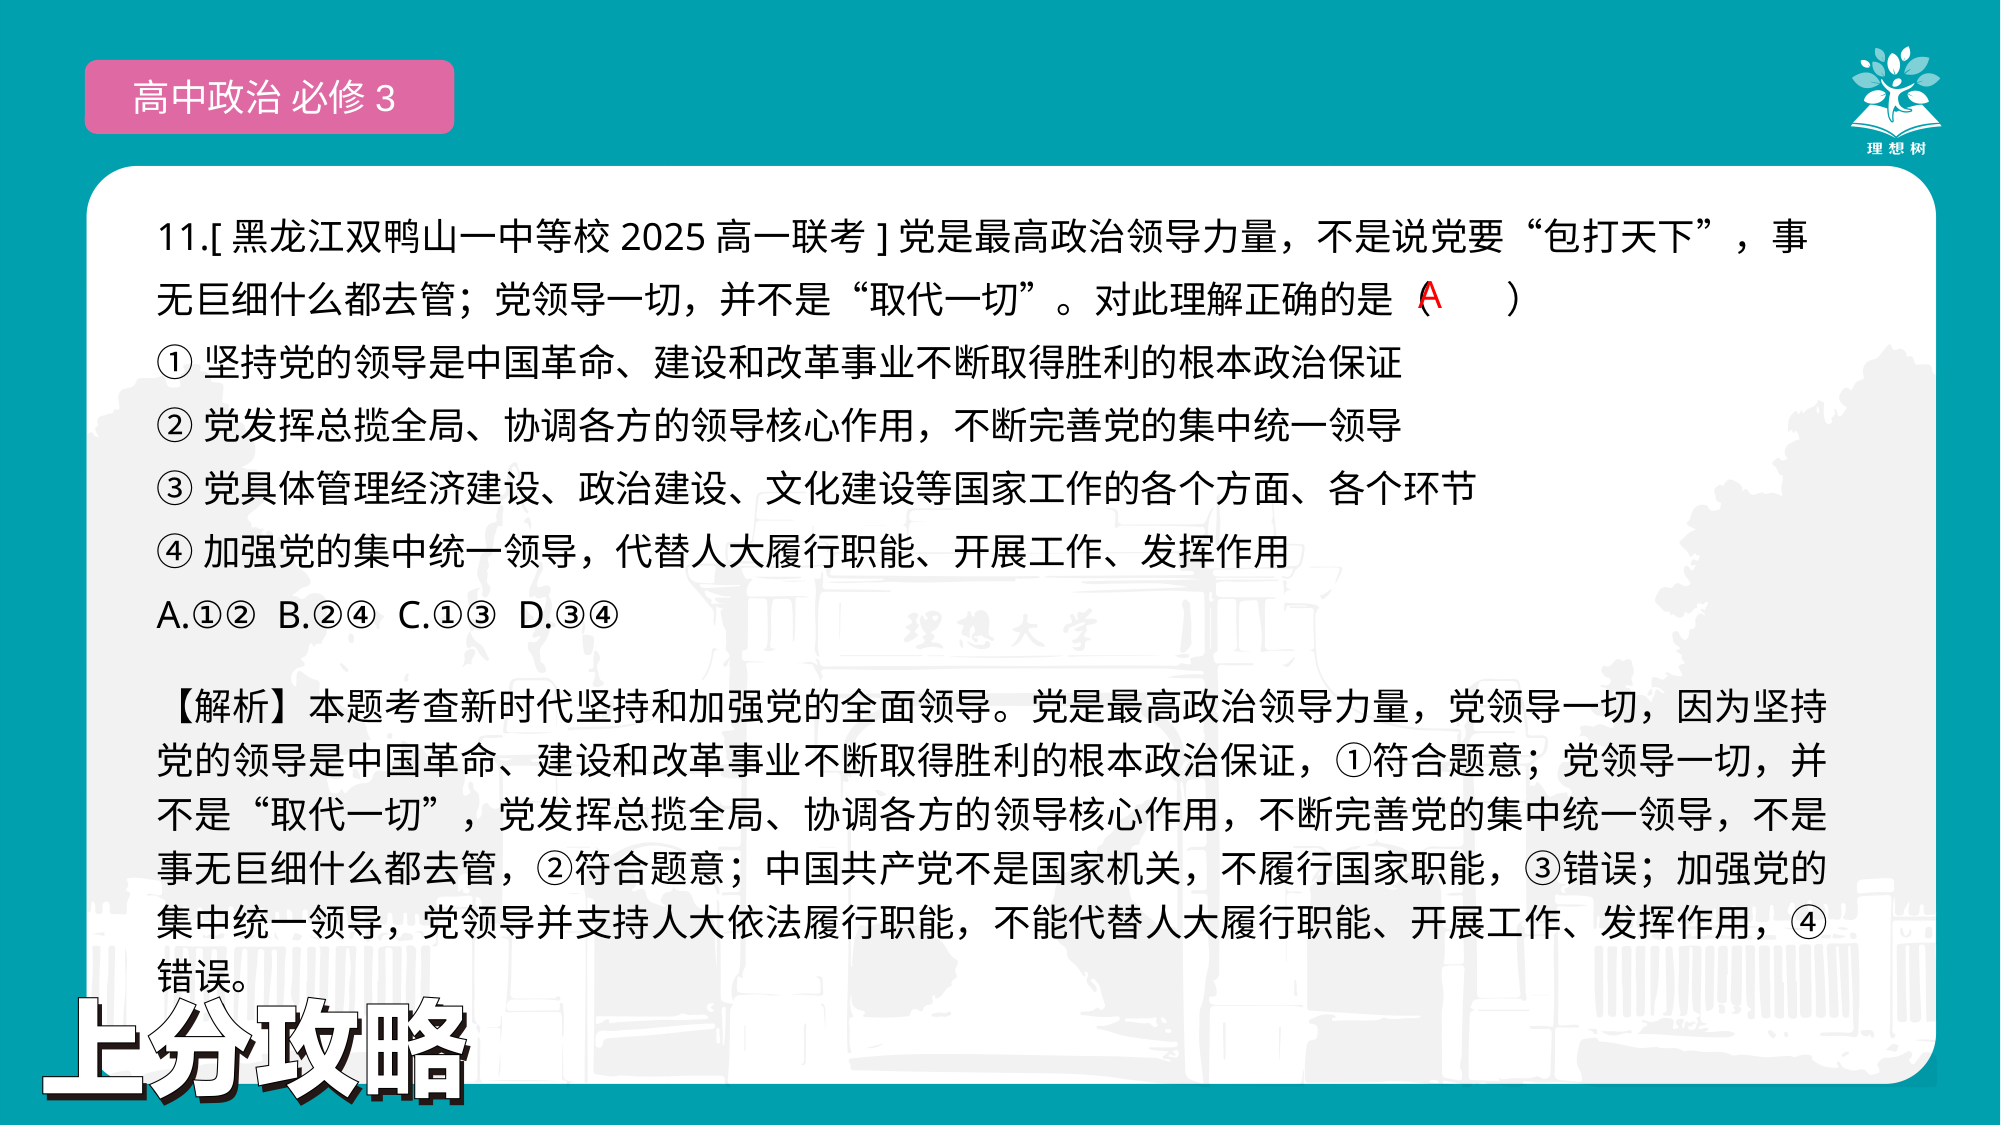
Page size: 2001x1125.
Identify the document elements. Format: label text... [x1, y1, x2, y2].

text_box A [1403, 241, 1514, 324]
picture [0, 0, 2001, 1125]
text_box 11.[黑龙江双鸭山一中等校2025高一联考]党是最高政治领导力量，不是说党要“包打天下”，事无巨细什么都去管；党领导一切，并不是“取代一切”。对此理解正确的是（ ） ①坚持党的领导是中国革命、建设和改革事业不断取得胜利的根本政治保证 ②党发挥总揽全局、协调各方的领导核心作用，不断完善党的集中统一领导 ③党具体管理经济建设、政治建设、文化建设等国家工作的各个方面、各个环节 ④加强党的集中统一领导，代替人大履行职能、开展工作、发挥作用 A.①② B.②④ C.①③ D.③④ [141, 187, 1824, 644]
text_box 【解析】本题考查新时代坚持和加强党的全面领导。党是最高政治领导力量，党领导一切，因为坚持党的领导是中国革命、建设和改革事业不断取得胜利的根本政治保证，①符合题意；党领导一切，并不是“取代一切”，党发挥总揽全局、协调各方的领导核心作用，不断完善党的集中统一领导，不是事无巨细什么都去管，②符合题意；中国共产党不是国家机关，不履行国家职能，③错误；加强党的集中统一领导，党领导并支持人大依法履行职能，不能代替人大履行职能、开展工作、发挥作用，④错误。 [141, 666, 1843, 1006]
text_box 高中政治 必修3 [83, 58, 456, 135]
